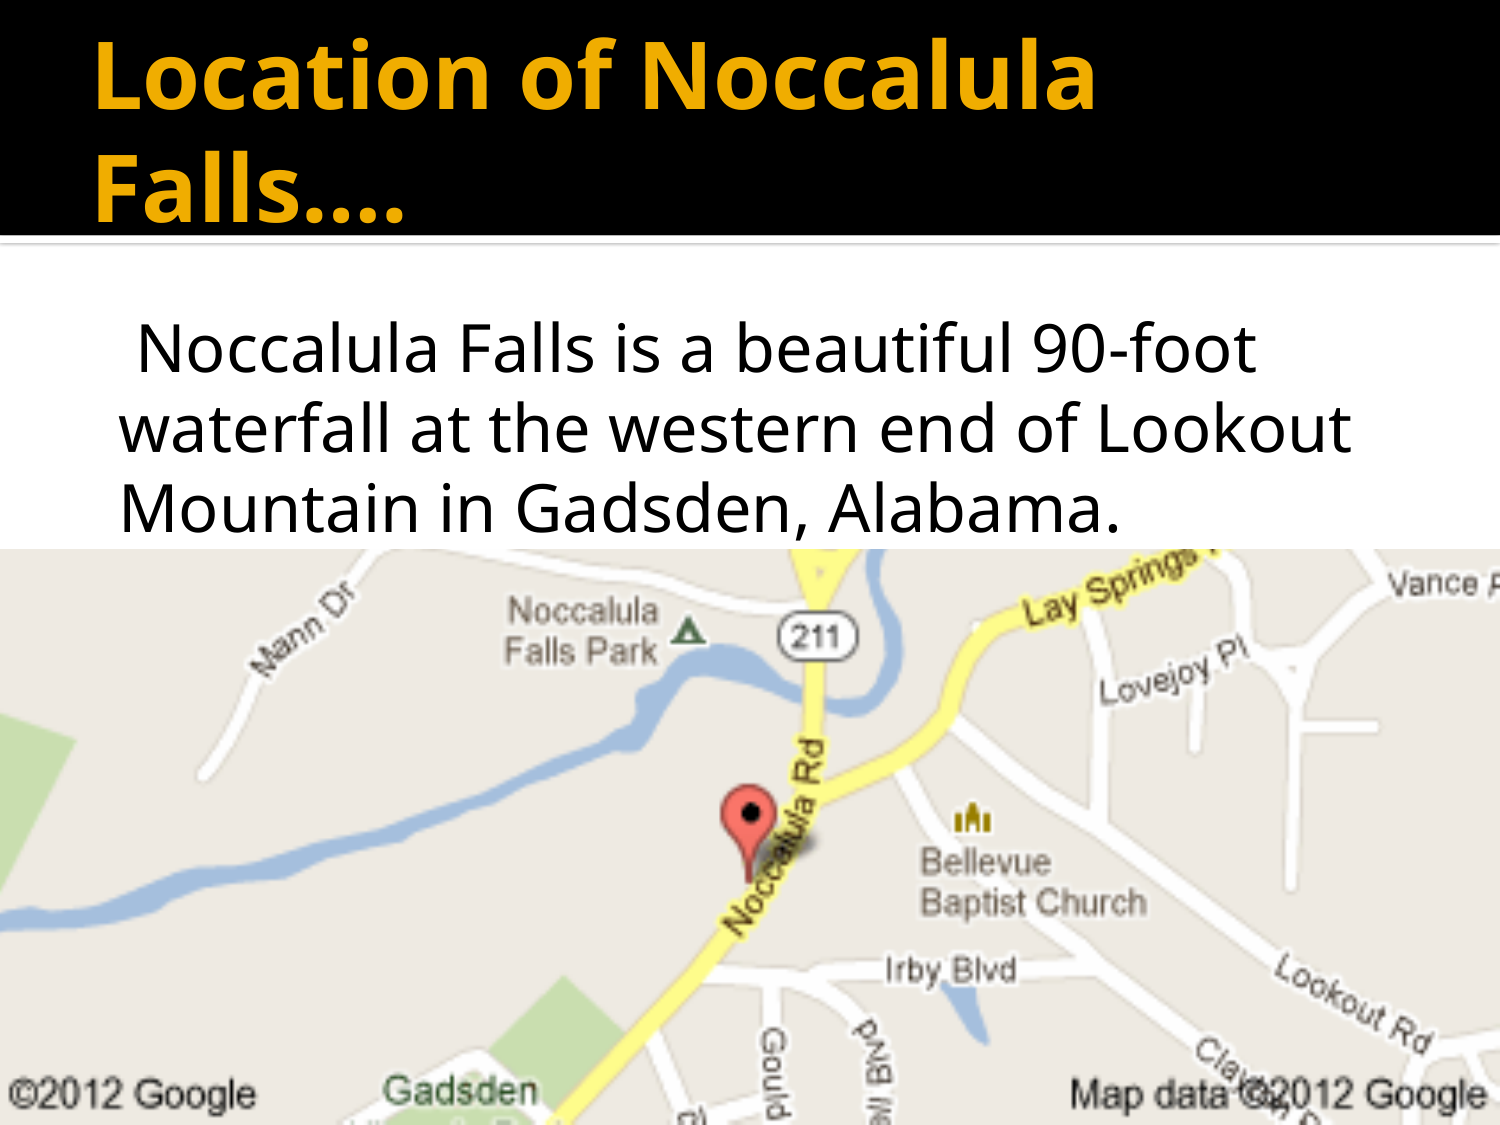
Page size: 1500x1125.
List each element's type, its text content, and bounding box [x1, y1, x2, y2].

picture [0, 549, 1500, 1125]
title Location of Noccalula Falls…. [75, 25, 1425, 231]
list Noccalula Falls is a beautiful 90-foot waterfall at the western end of Lookout Mountain in Gadsden, Alabama. [37, 291, 1425, 548]
